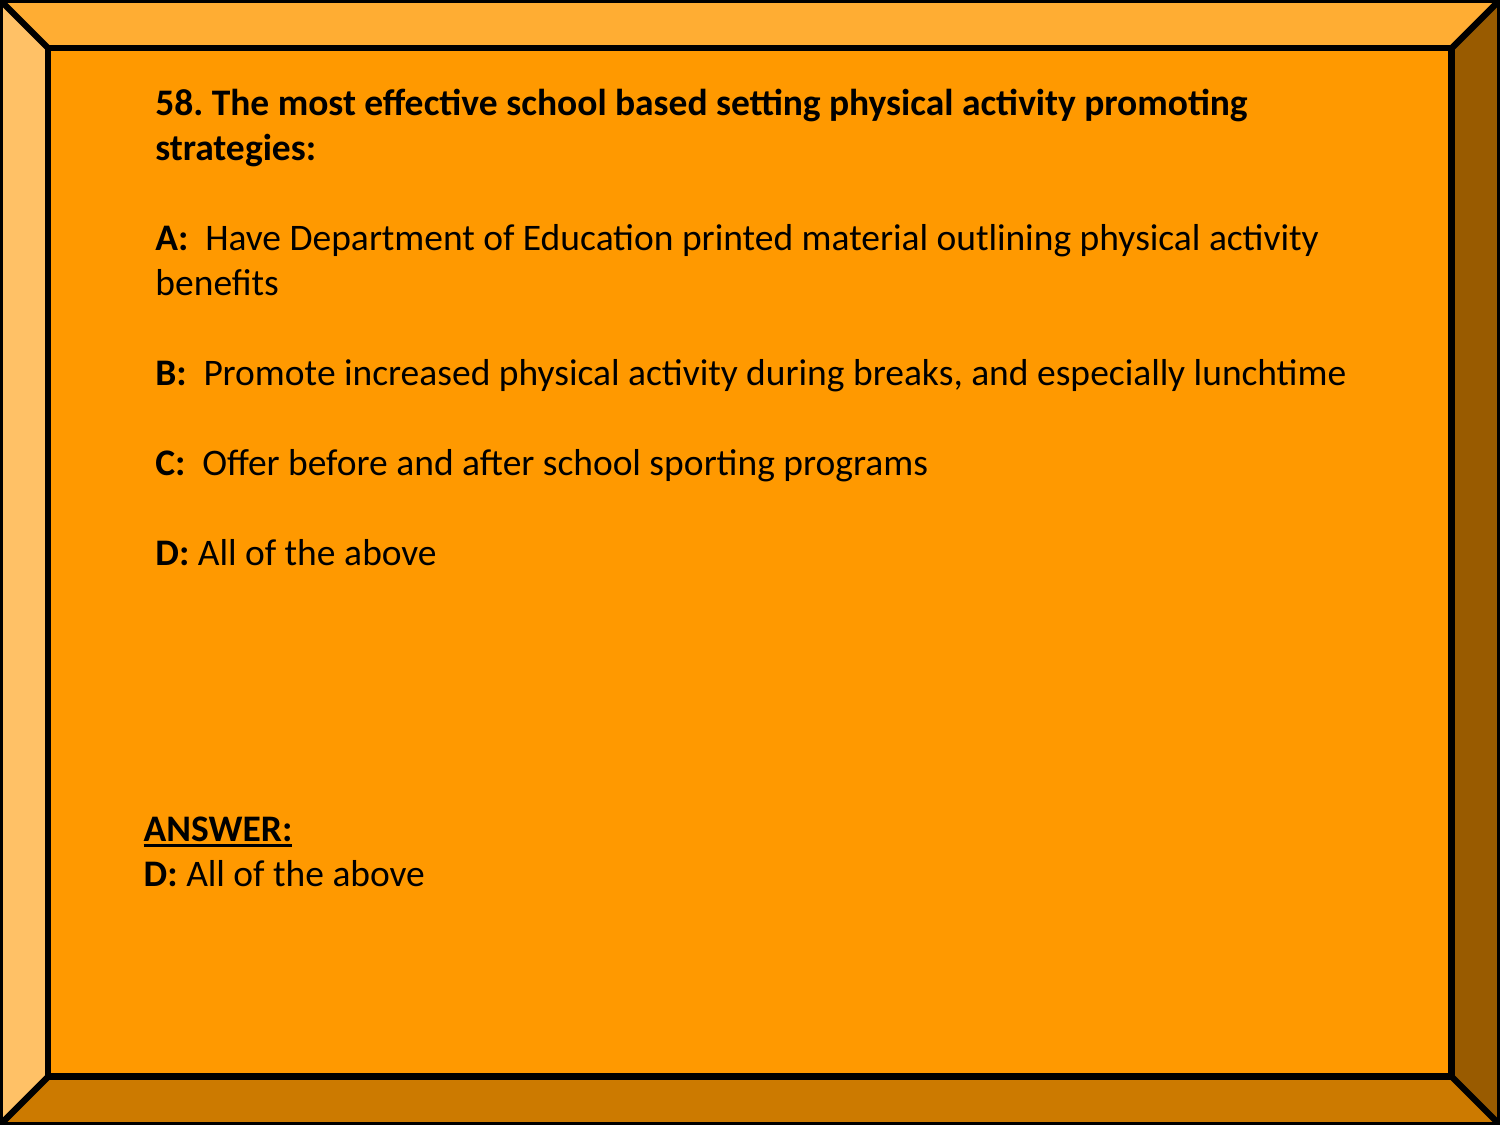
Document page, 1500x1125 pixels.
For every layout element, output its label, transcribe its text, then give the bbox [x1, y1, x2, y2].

text_box 58. The most effective school based setting physical activity promoting strategies: A: Have Department of Education printed material outlining physical activity benefits B: Promote increased physical activity during breaks, and especially lunchtime C: Offer before and after school sporting programs D: All of the above [140, 70, 1371, 625]
text_box ANSWER: D: All of the above [128, 796, 1383, 992]
